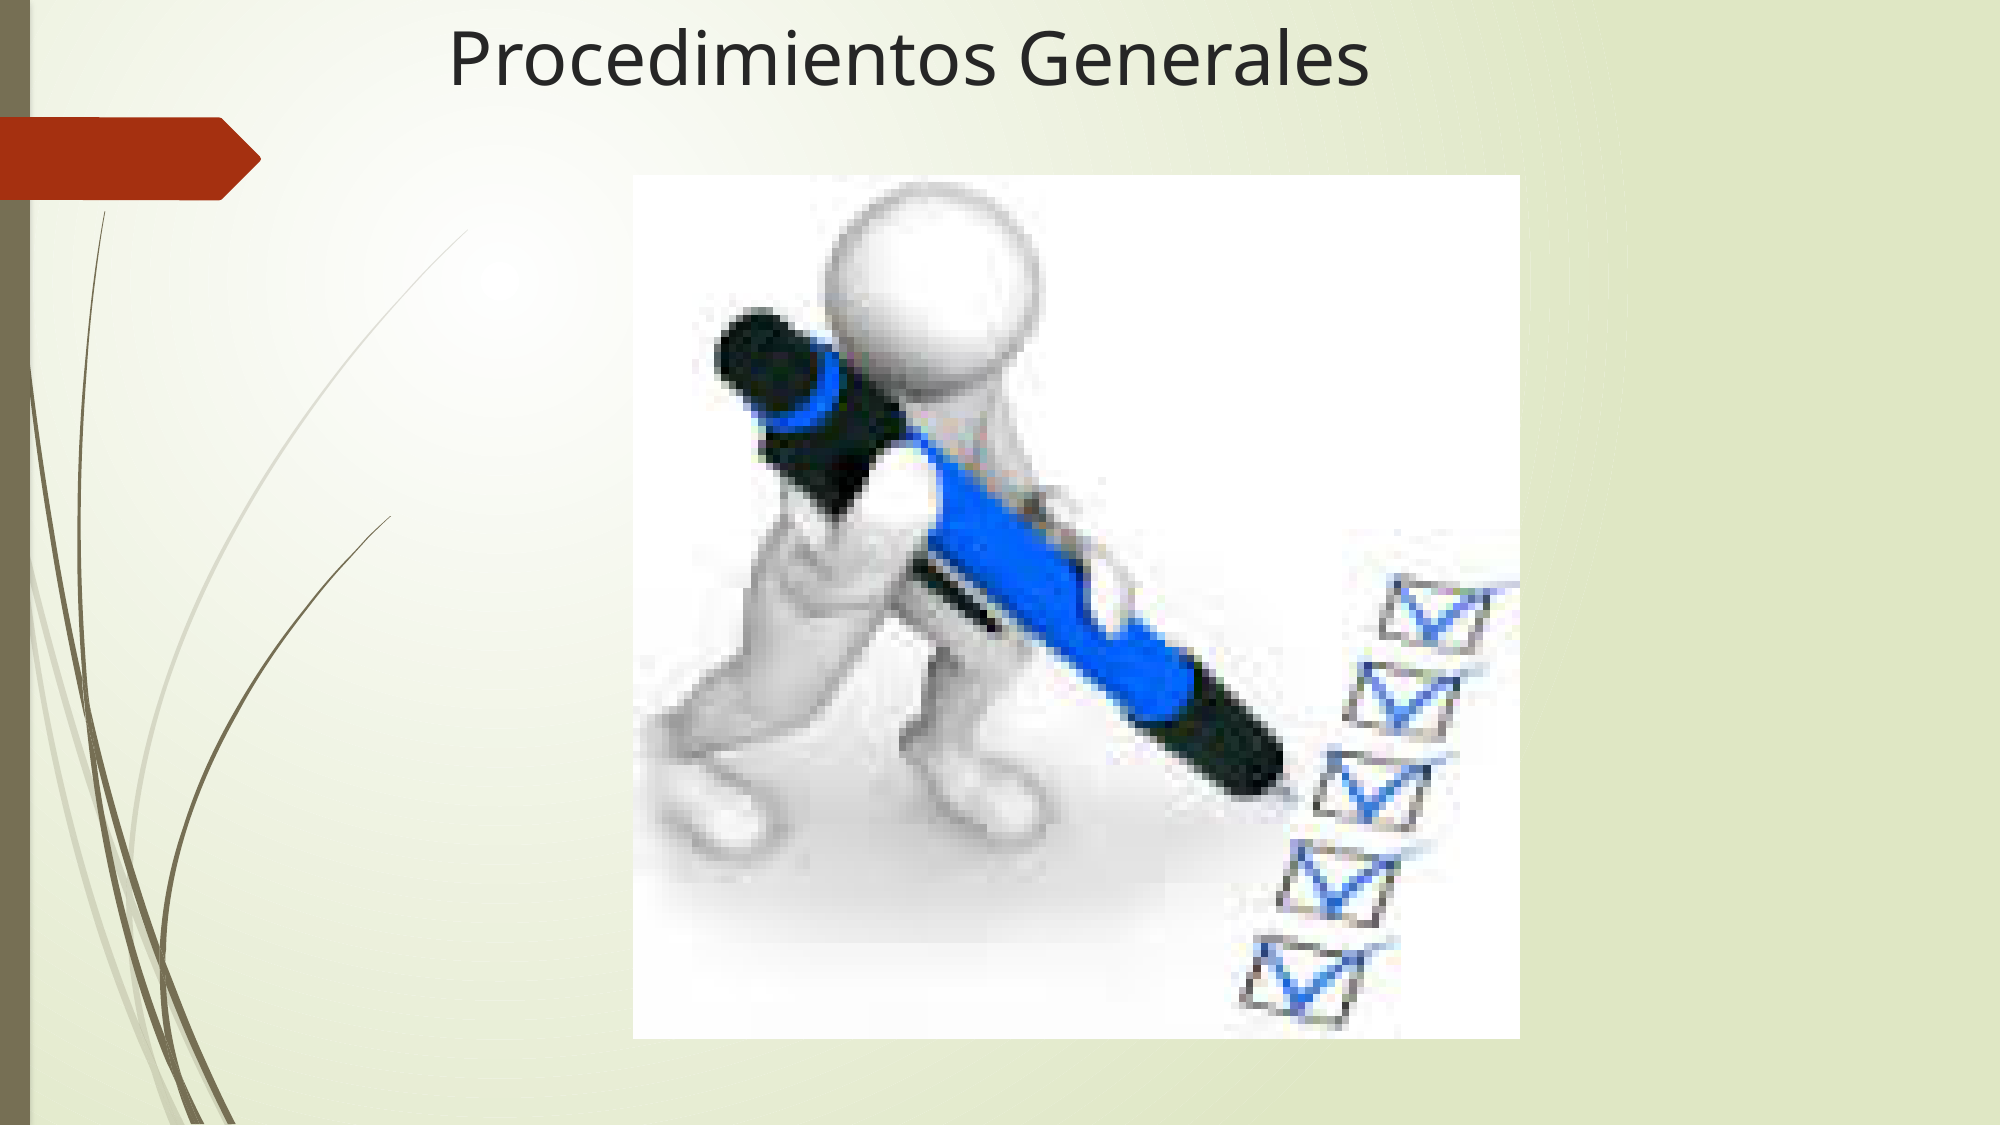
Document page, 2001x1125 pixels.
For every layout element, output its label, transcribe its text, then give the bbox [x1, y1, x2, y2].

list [633, 174, 1520, 1040]
title Procedimientos Generales [432, 3, 1671, 154]
